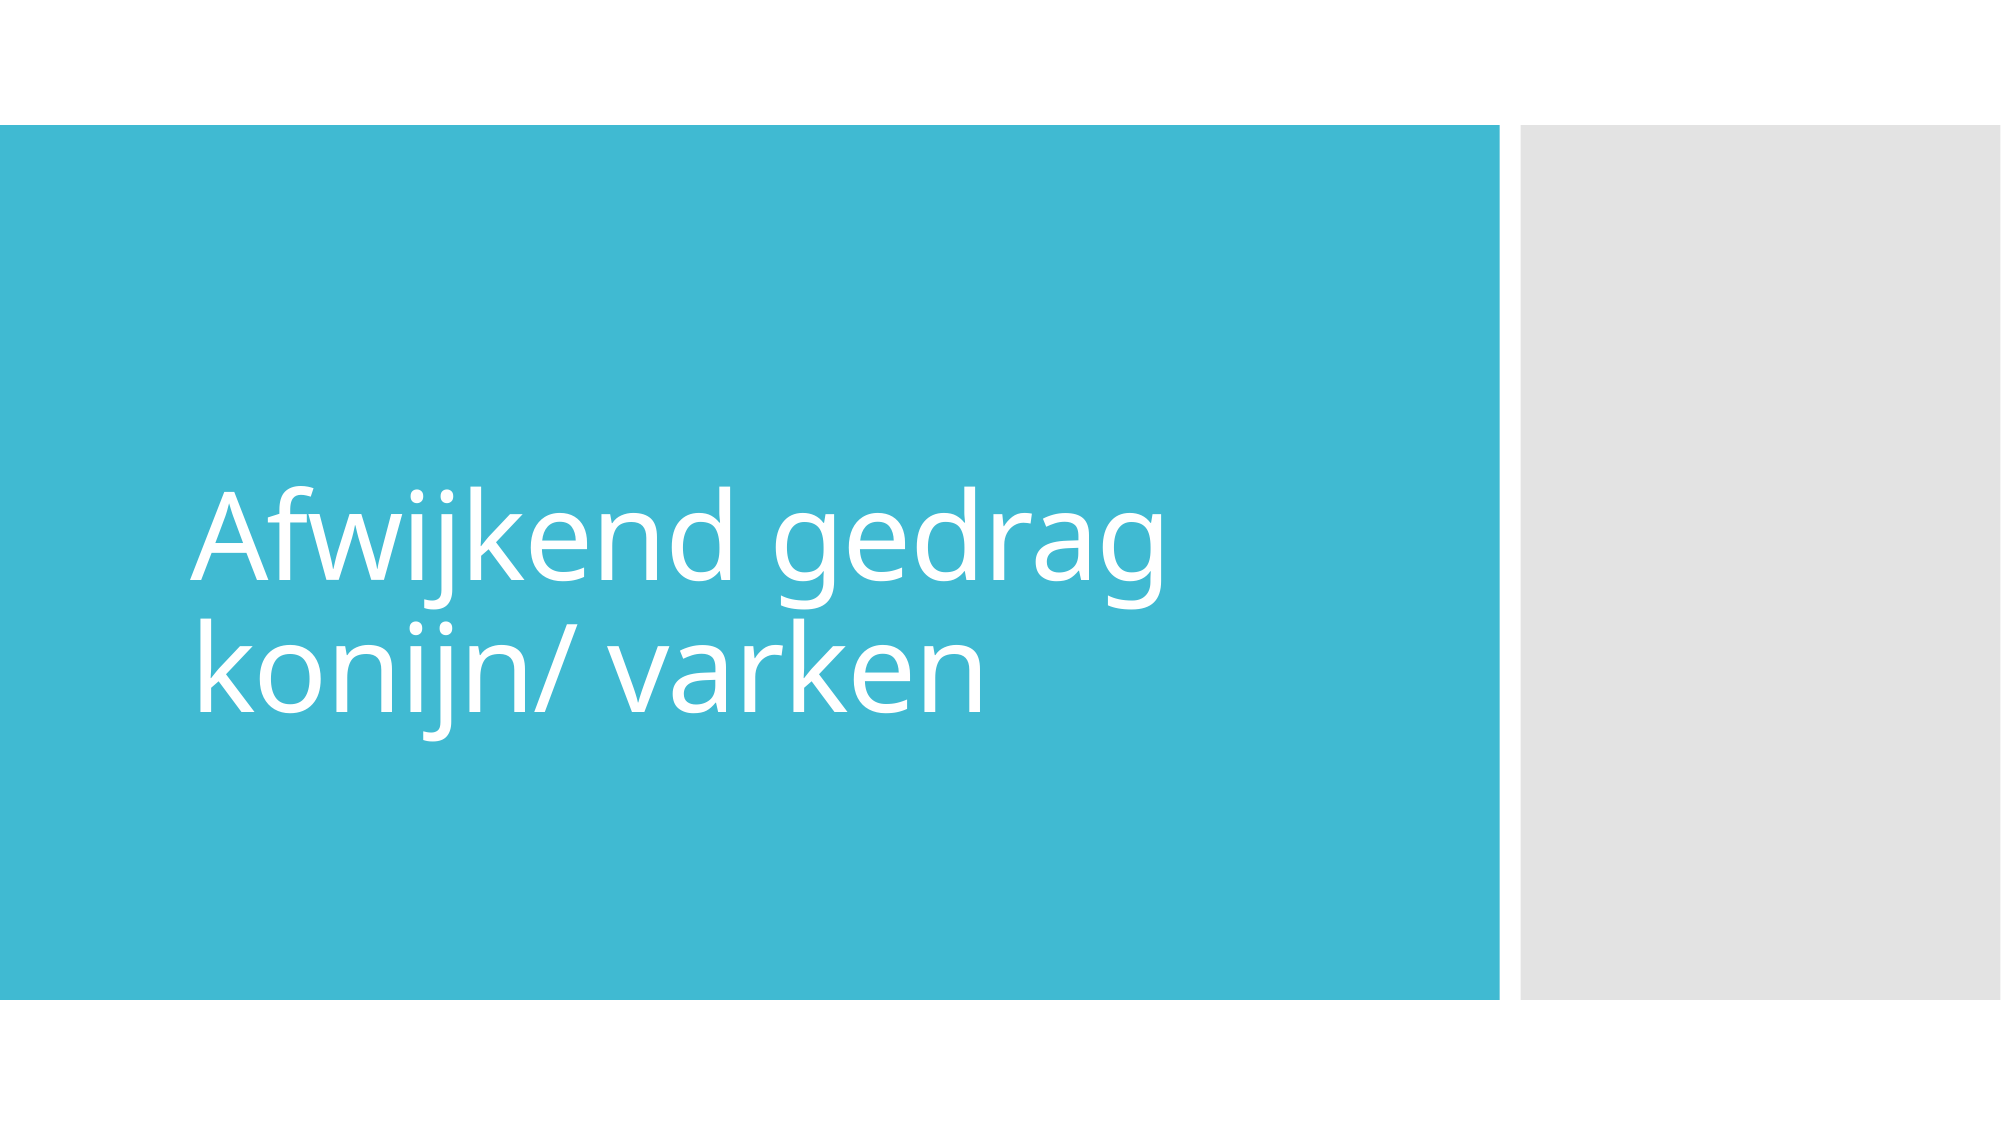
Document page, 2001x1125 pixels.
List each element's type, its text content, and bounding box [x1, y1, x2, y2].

title Afwijkend gedrag konijn/ varken [175, 213, 1376, 747]
